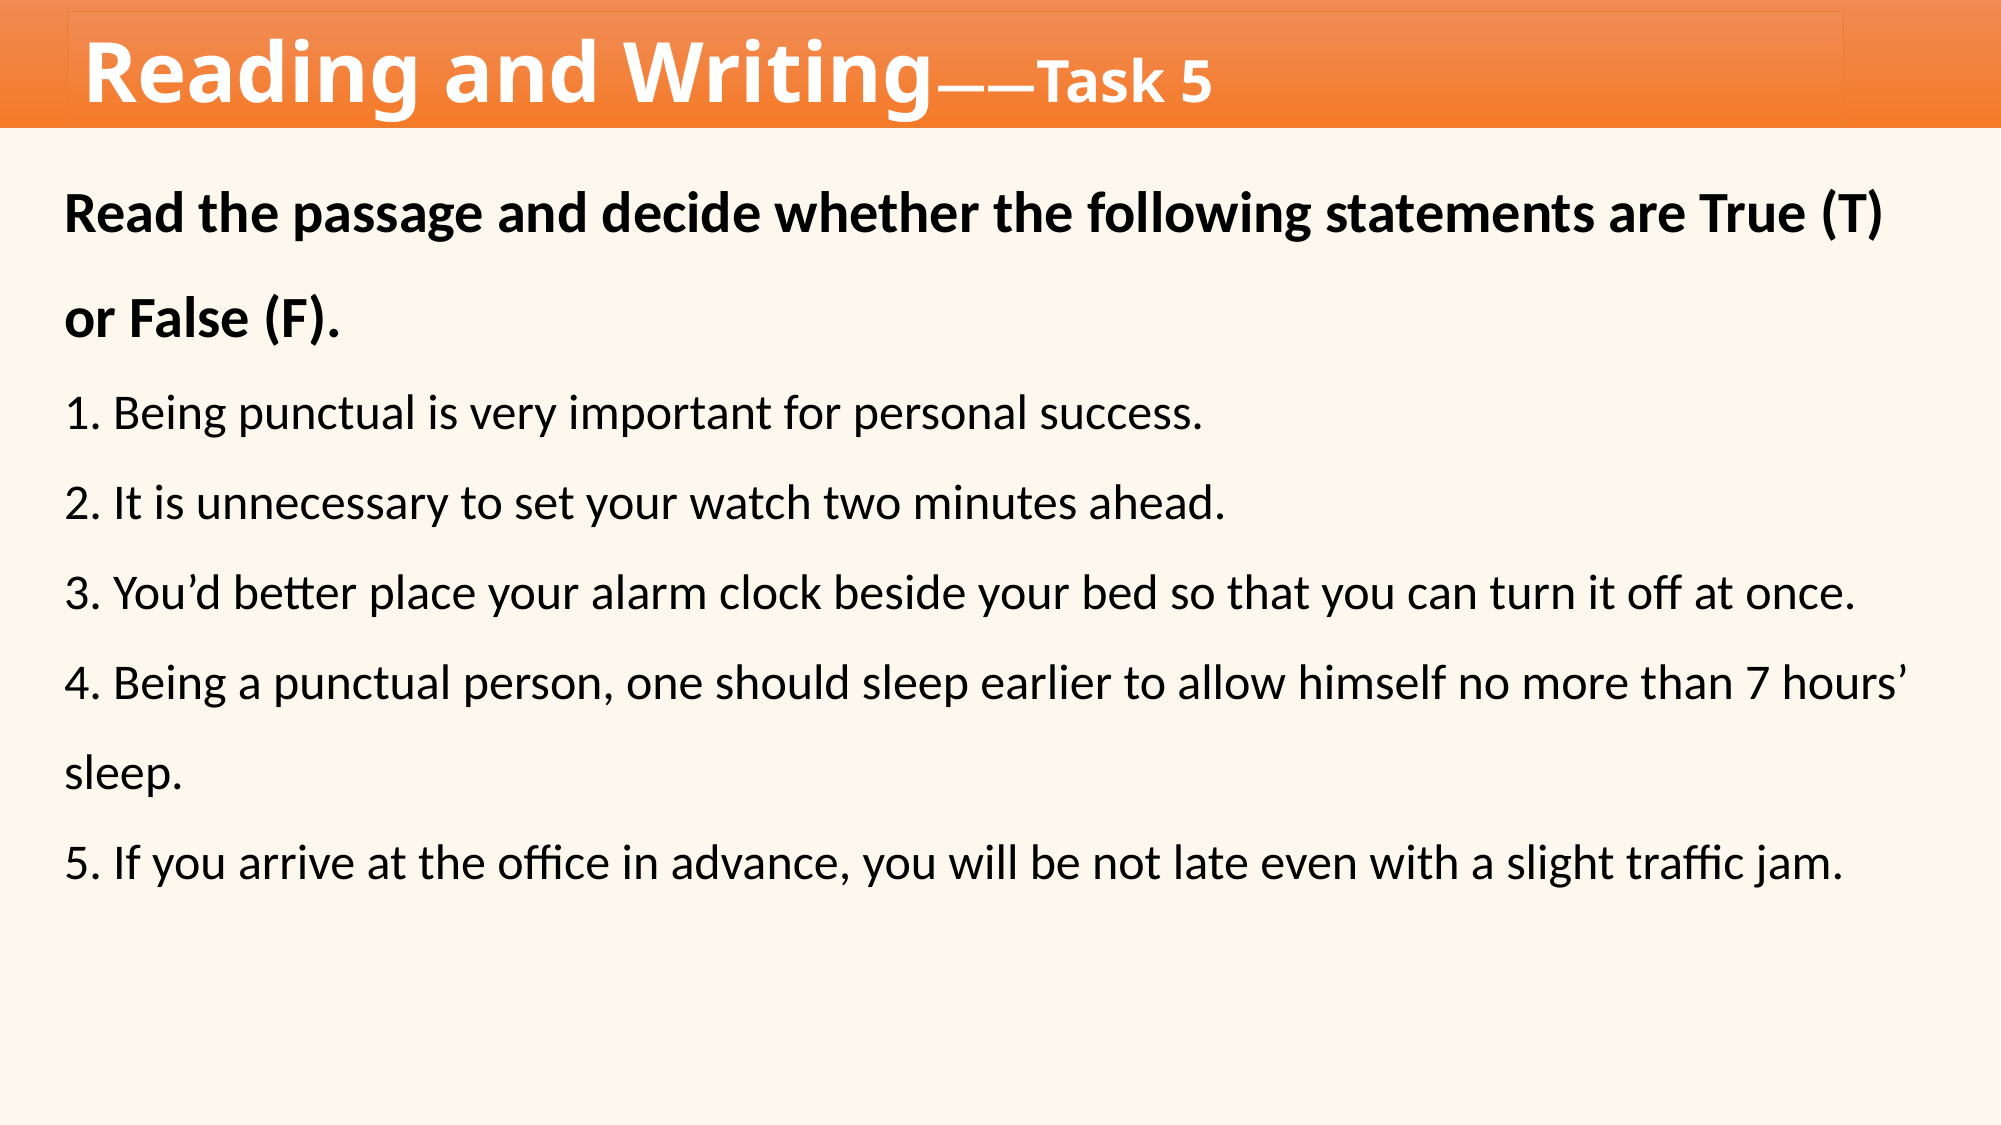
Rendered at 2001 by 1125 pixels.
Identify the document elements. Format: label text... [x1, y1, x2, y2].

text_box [0, 0, 2000, 128]
text_box Read the passage and decide whether the following statements are True (T) or False (F). 1. Being punctual is very important for personal success. 2. It is unnecessary to set your watch two minutes ahead. 3. You’d better place your alarm clock beside your bed so that you can turn it off at once. 4. Being a punctual person, one should sleep earlier to allow himself no more than 7 hours’ sleep. 5. If you arrive at the office in advance, you will be not late even with a slight traffic jam. [49, 131, 1932, 897]
